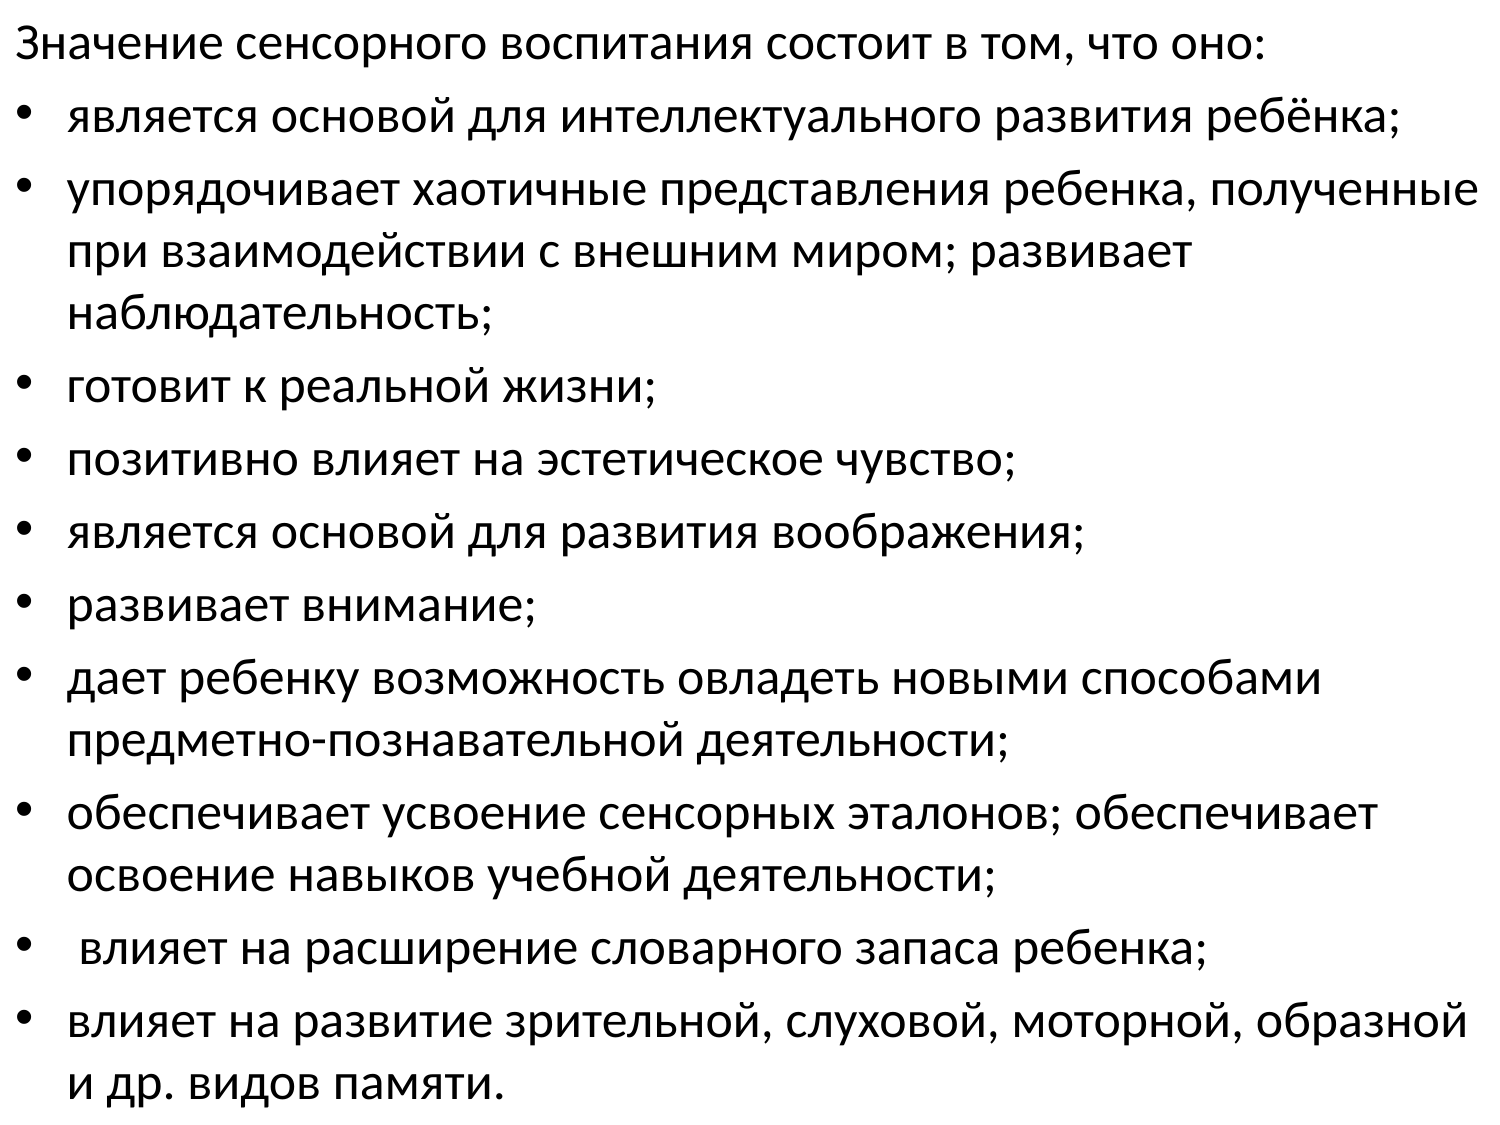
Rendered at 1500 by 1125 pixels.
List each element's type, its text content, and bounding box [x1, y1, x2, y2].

list Значение сенсорного воспитания состоит в том, что оно: является основой для интеллектуального развития ребёнка; упорядочивает хаотичные представления ребенка, полученные при взаимодействии с внешним миром; развивает наблюдательность; готовит к реальной жизни; позитивно влияет на эстетическое чувство; является основой для развития воображения; развивает внимание; дает ребенку возможность овладеть новыми способами предметно-познавательной деятельности; обеспечивает усвоение сенсорных эталонов; обеспечивает освоение навыков учебной деятельности; влияет на расширение словарного запаса ребенка; влияет на развитие зрительной, слуховой, моторной, образной и др. видов памяти. [0, 0, 1500, 1125]
